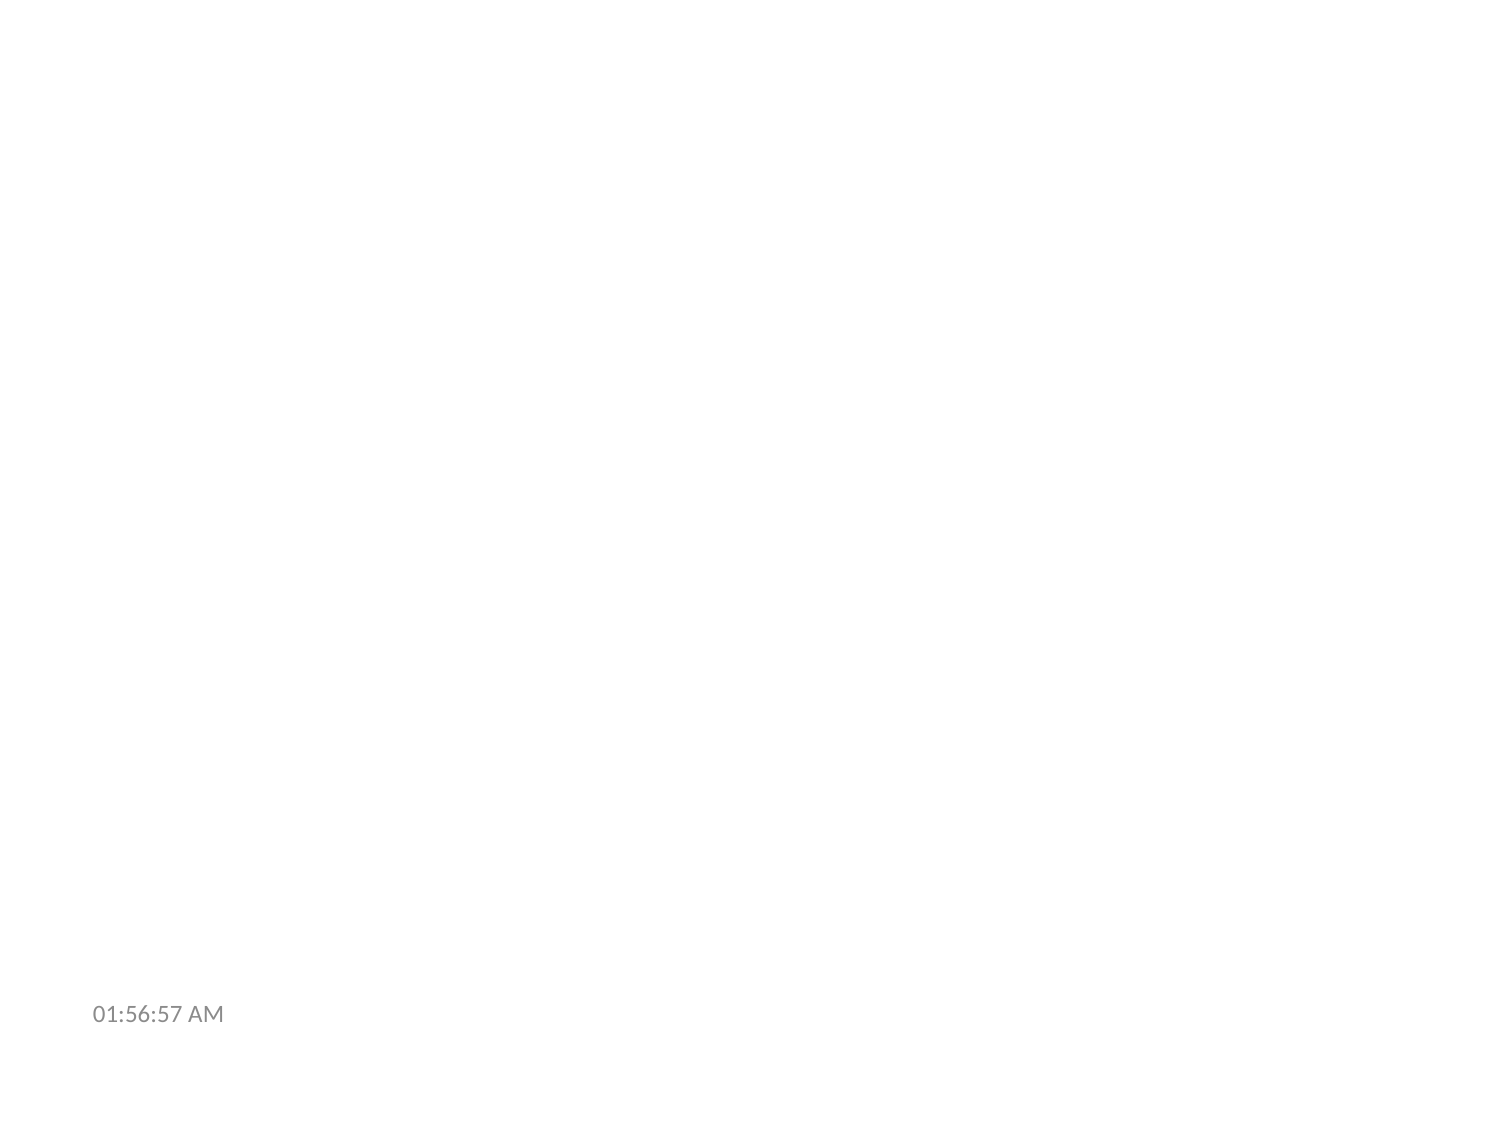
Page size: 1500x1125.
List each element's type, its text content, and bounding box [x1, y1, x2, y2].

text_box 3:35:09 PM [77, 982, 428, 1043]
